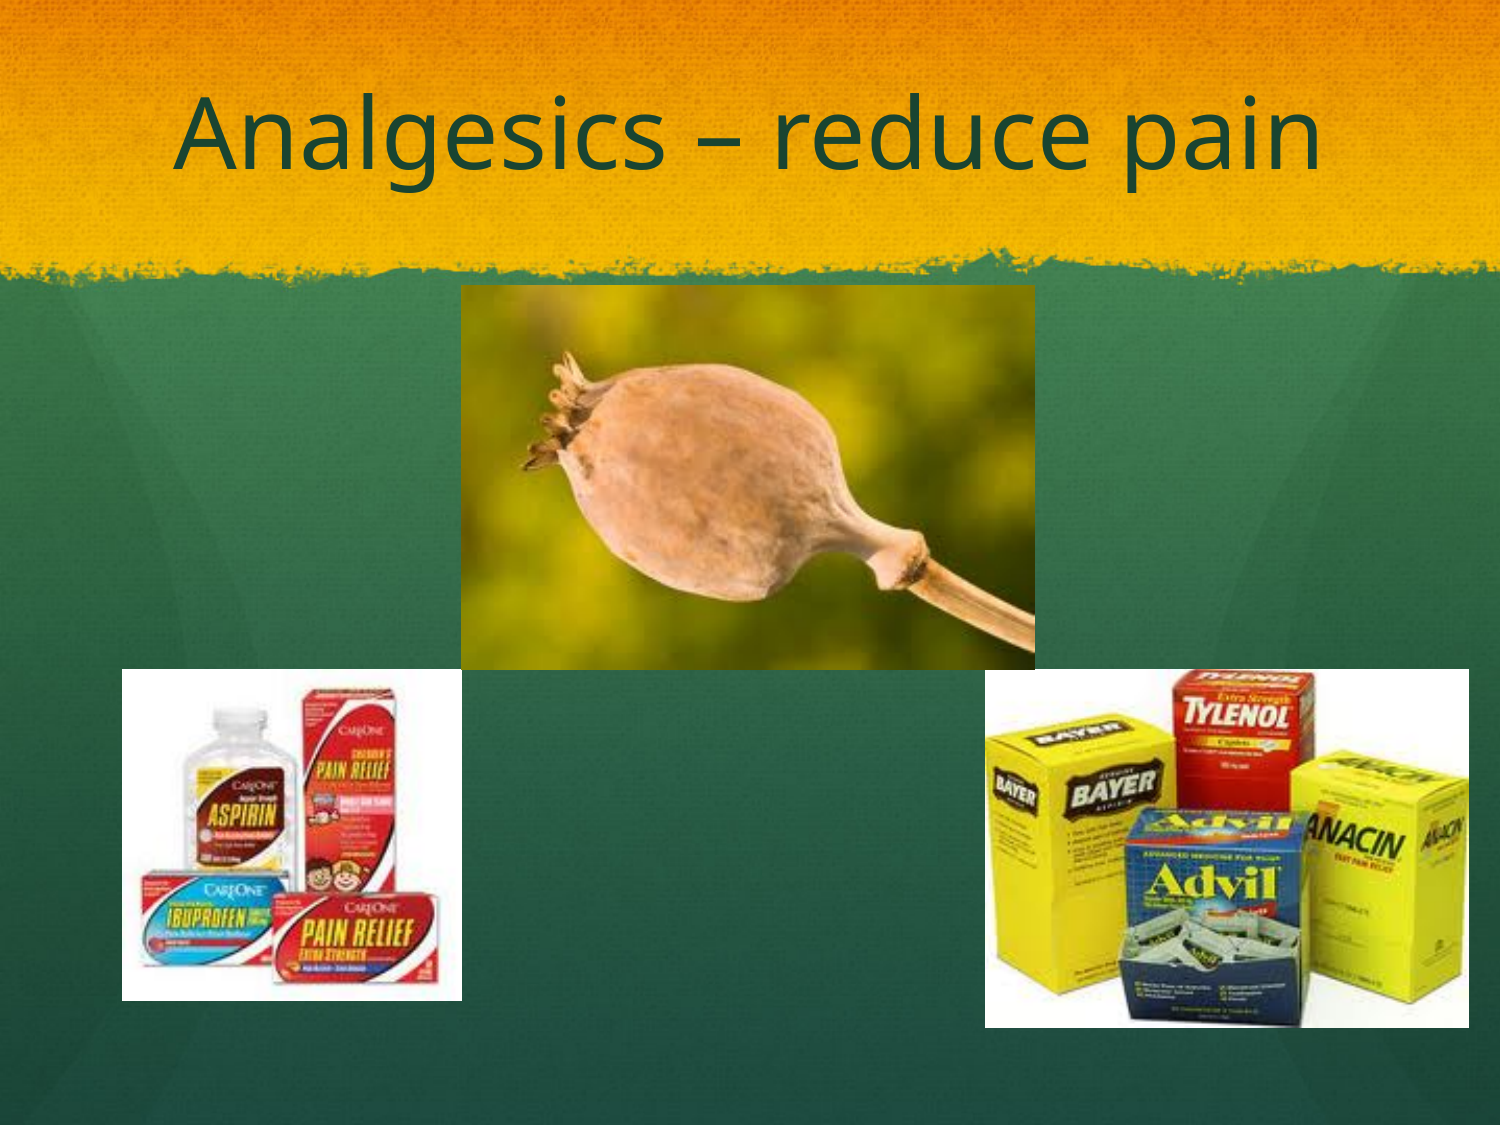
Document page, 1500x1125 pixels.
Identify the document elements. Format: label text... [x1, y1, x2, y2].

title Analgesics – reduce pain [125, 13, 1375, 246]
picture [0, 0, 1500, 1125]
